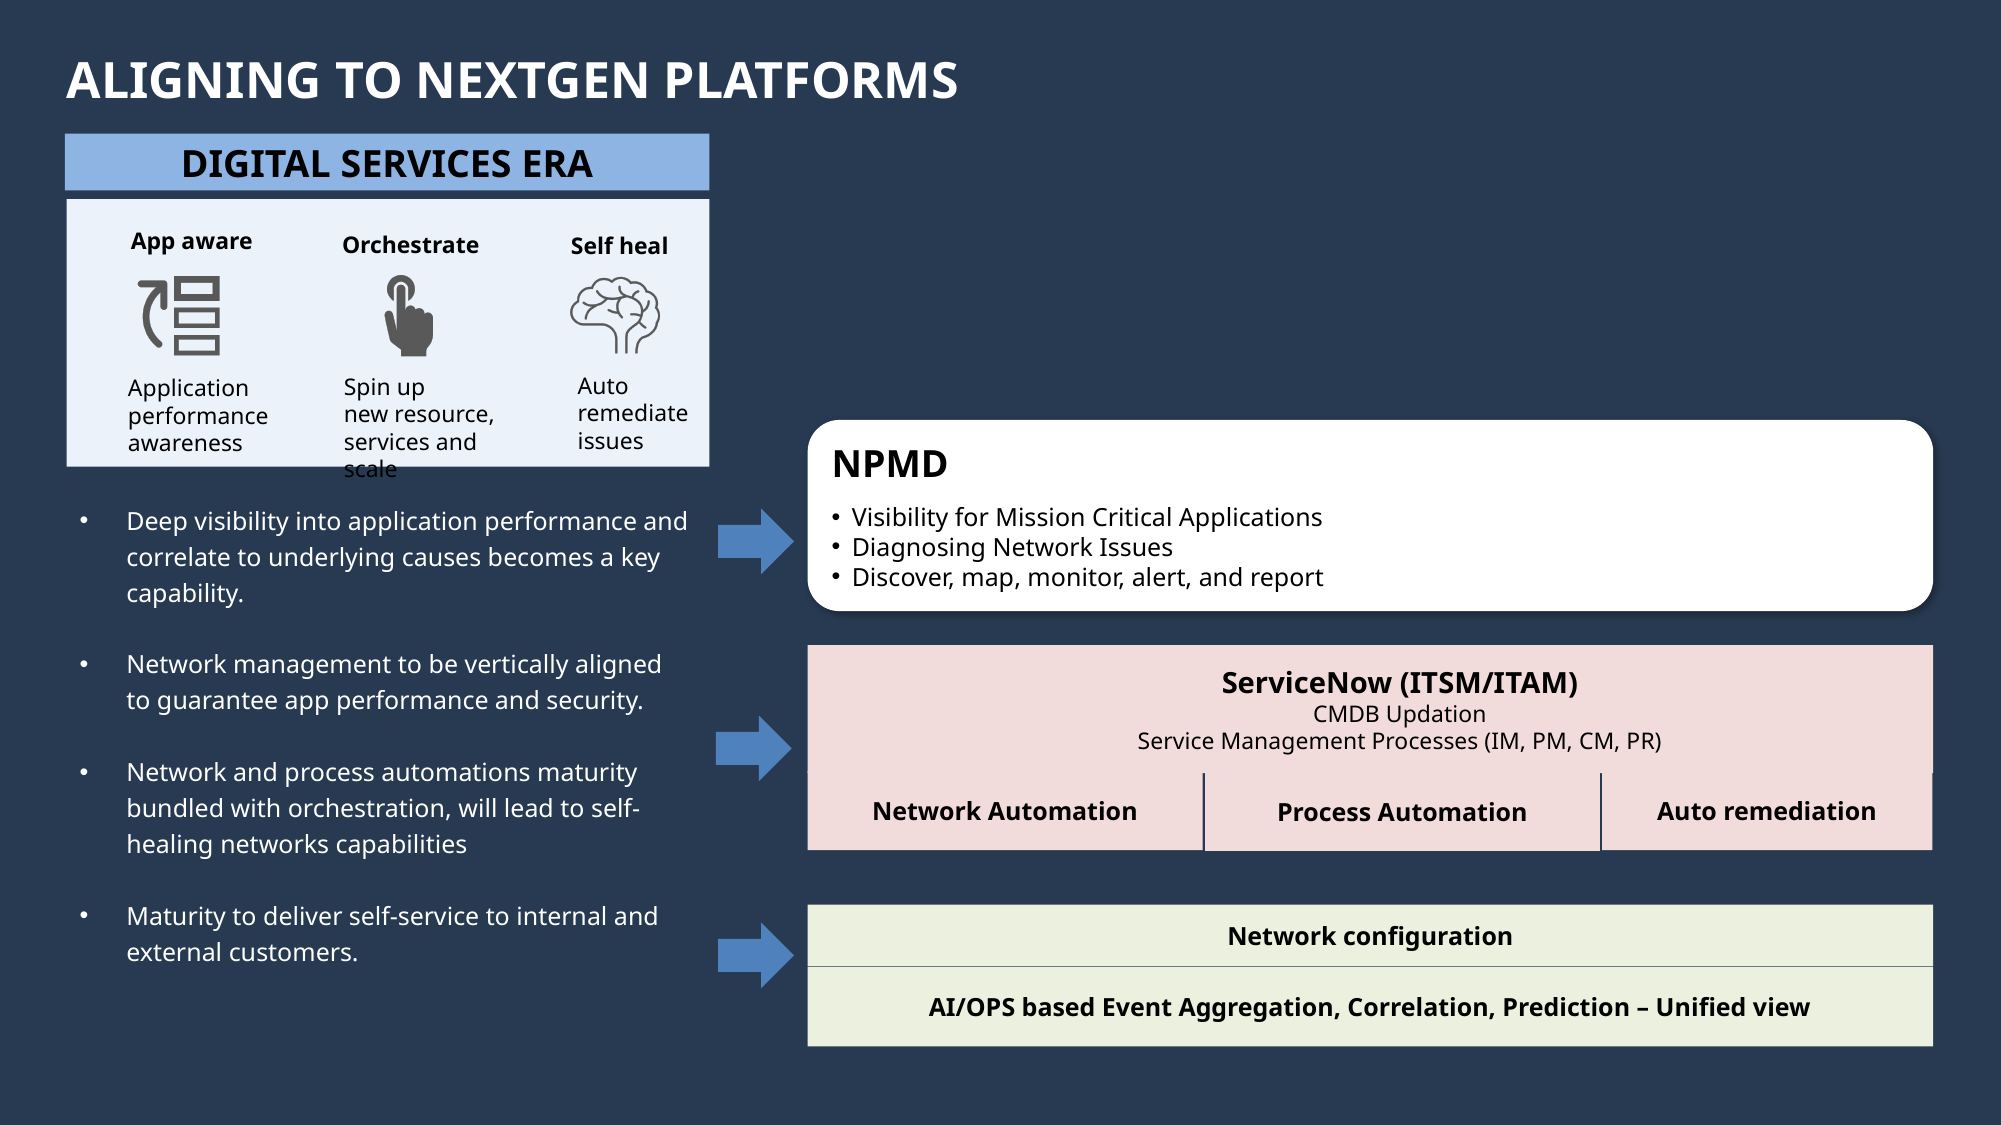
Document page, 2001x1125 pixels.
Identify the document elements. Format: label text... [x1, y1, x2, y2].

text_box Auto remediation [1600, 769, 1934, 852]
text_box ServiceNow (ITSM/ITAM) CMDB Updation Service Management Processes (IM, PM, CM, PR) [1122, 656, 1678, 762]
text_box Spin up new resource, services and scale [328, 365, 549, 490]
text_box Application performance awareness [113, 366, 316, 464]
text_box Orchestrate [327, 222, 495, 266]
text_box [716, 506, 797, 577]
picture [561, 261, 670, 370]
text_box Network configuration [806, 903, 1935, 965]
text_box App aware [116, 219, 268, 262]
text_box DIGITAL SERVICES ERA [63, 131, 711, 192]
title ALIGNING TO NEXTGEN PLATFORMS [66, 0, 1925, 180]
text_box AI/OPS based Event Aggregation, Correlation, Prediction – Unified view [806, 965, 1935, 1048]
text_box [713, 713, 794, 784]
text_box [65, 197, 711, 469]
text_box Process Automation [1203, 770, 1602, 853]
text_box [807, 645, 1934, 770]
text_box Network Automation [806, 769, 1205, 852]
text_box Self heal [556, 224, 684, 267]
picture [362, 270, 456, 363]
picture [124, 261, 233, 370]
text_box Auto remediate issues [563, 364, 728, 462]
text_box Deep visibility into application performance and correlate to underlying causes becomes a key capability. Network management to be vertically aligned to guarantee app performance and security. Network and process automations maturity bundled with orchestration, will lead to self-healing networks capabilities Maturity to deliver self-service to internal and external customers. [63, 490, 706, 1035]
text_box [716, 920, 797, 991]
text_box NPMD Visibility for Mission Critical Applications Diagnosing Network Issues Discover, map, monitor, alert, and report [805, 417, 1936, 614]
